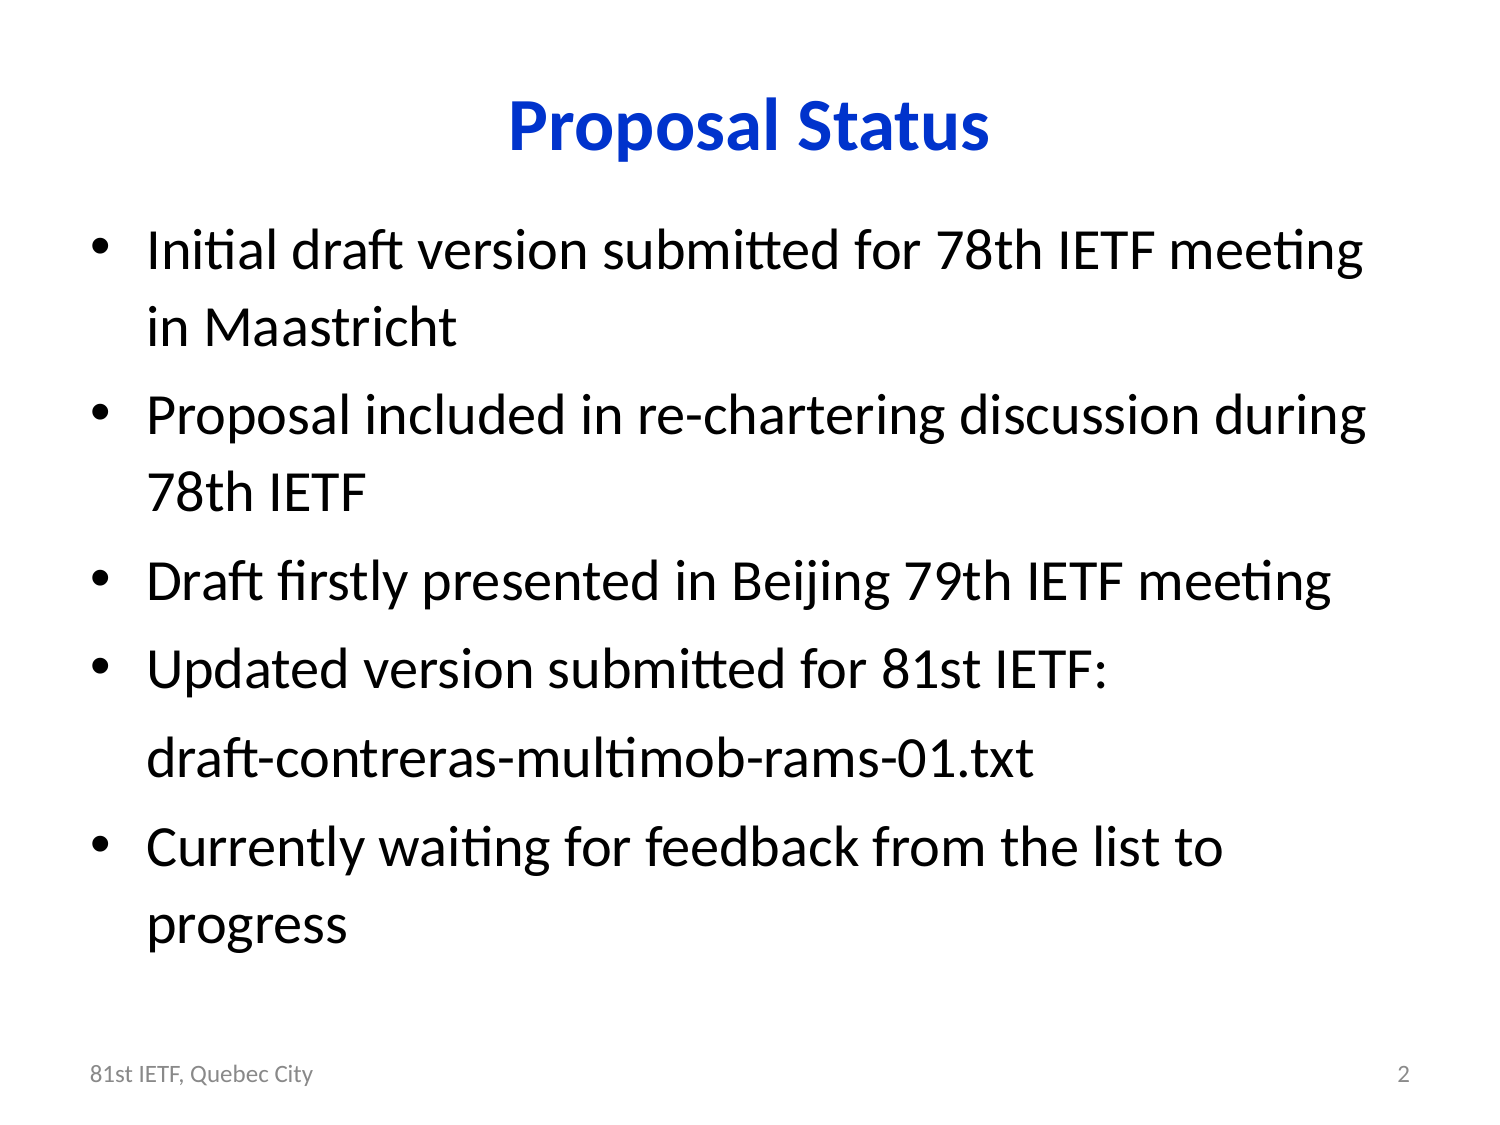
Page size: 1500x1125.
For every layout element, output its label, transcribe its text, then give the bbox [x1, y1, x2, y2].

title Proposal Status [74, 44, 1426, 196]
text_box 81st IETF, Quebec City [75, 1048, 425, 1103]
list Initial draft version submitted for 78th IETF meeting in Maastricht Proposal included in re-chartering discussion during 78th IETF Draft firstly presented in Beijing 79th IETF meeting Updated version submitted for 81st IETF: draft-contreras-multimob-rams-01.txt Currently waiting for feedback from the list to progress [74, 196, 1426, 1048]
text_box 2 [1074, 1042, 1425, 1103]
